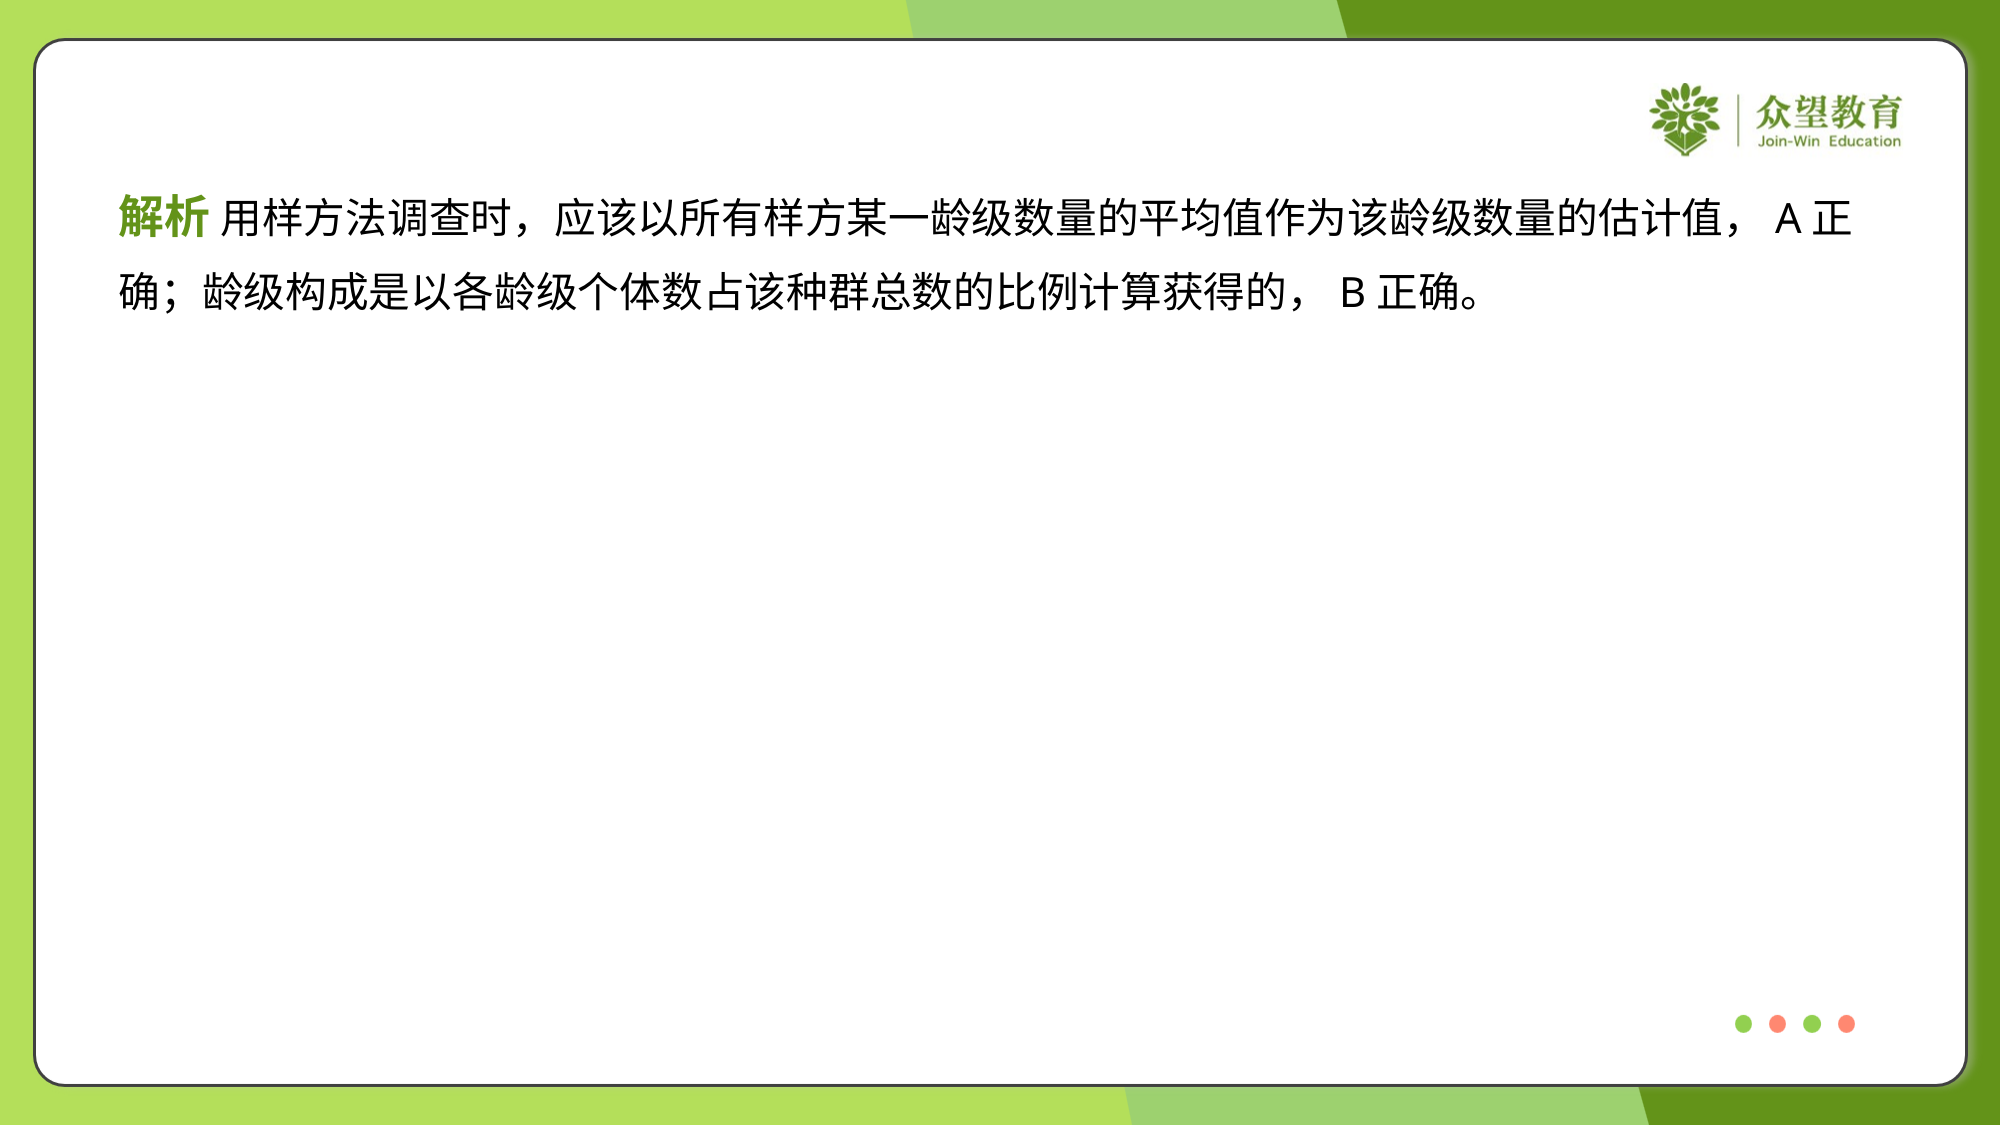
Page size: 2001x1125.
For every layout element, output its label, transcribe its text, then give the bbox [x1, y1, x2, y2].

picture [0, 0, 2000, 1125]
text_box 解析 用样方法调查时，应该以所有样方某一龄级数量的平均值作为该龄级数量的估计值，A正 确；龄级构成是以各龄级个体数占该种群总数的比例计算获得的，B正确。 [118, 159, 1883, 309]
